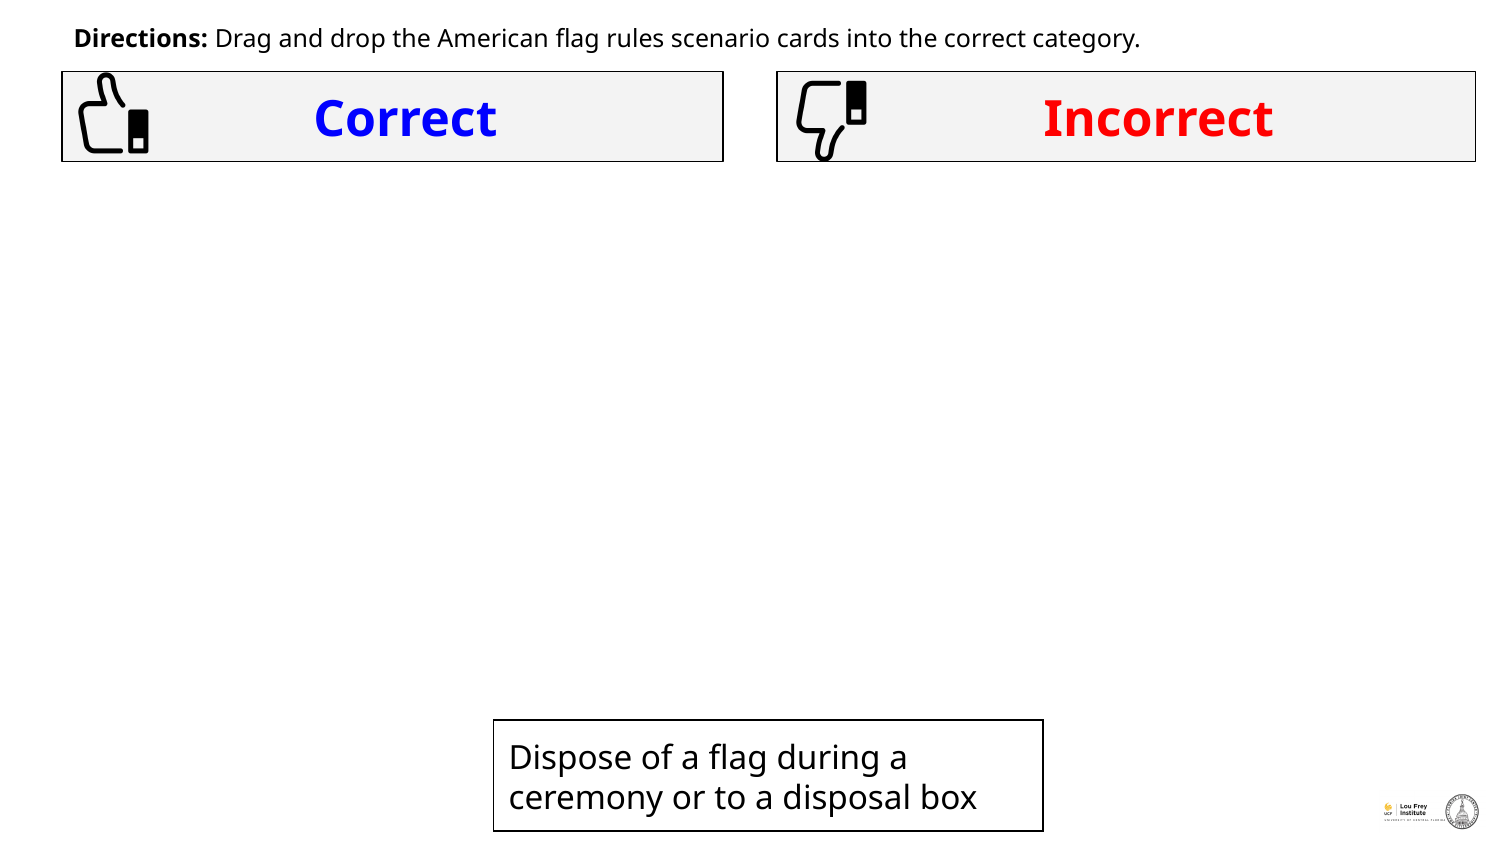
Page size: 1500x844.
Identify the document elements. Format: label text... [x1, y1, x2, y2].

text_box Directions: Drag and drop the American flag rules scenario cards into the correct category. [58, 7, 1427, 68]
picture [58, 63, 166, 171]
picture [776, 63, 884, 171]
text_box Incorrect [889, 71, 1476, 162]
picture [1378, 790, 1486, 833]
text_box Correct [171, 71, 723, 162]
text_box Dispose of a flag during a ceremony or to a disposal box [493, 720, 1043, 832]
